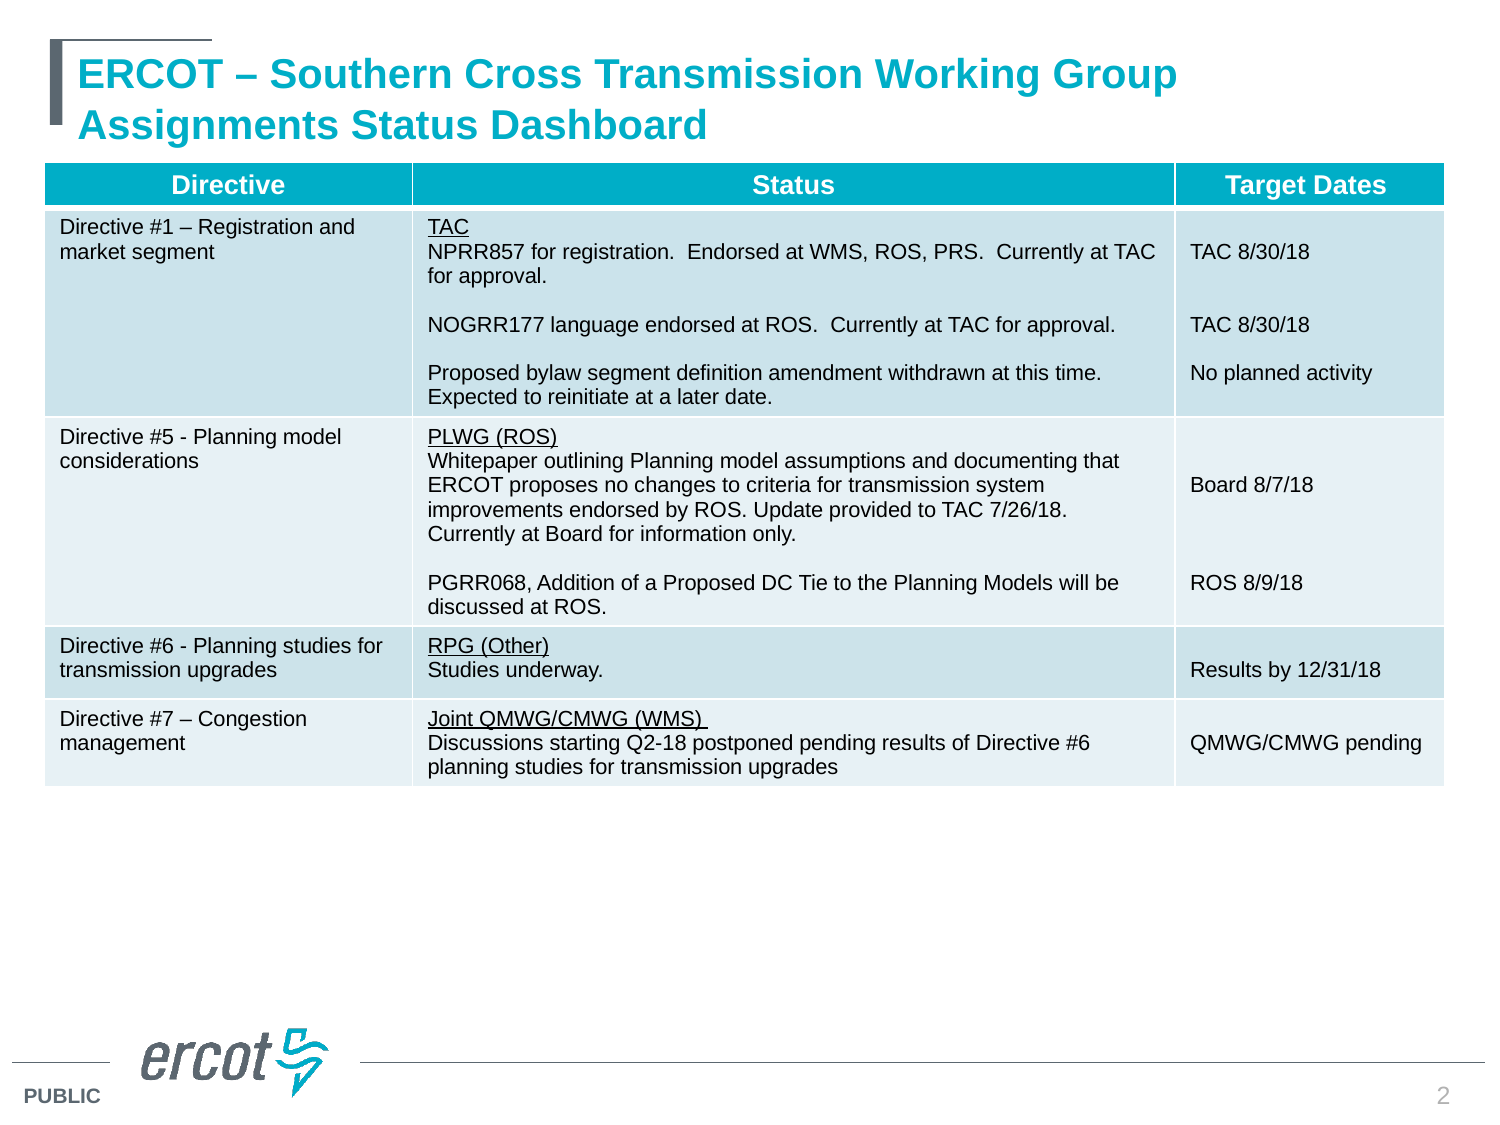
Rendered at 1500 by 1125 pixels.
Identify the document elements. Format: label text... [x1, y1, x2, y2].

table_cell Results by 12/31/18 [1176, 627, 1444, 698]
table_cell Directive #6 - Planning studies for transmission upgrades [45, 627, 412, 698]
table_cell QMWG/CMWG pending [1176, 700, 1444, 786]
table_cell RPG (Other) Studies underway. [413, 627, 1174, 698]
table_header Directive [45, 163, 412, 205]
table_cell PLWG (ROS) Whitepaper outlining Planning model assumptions and documenting that ERCOT proposes no changes to criteria for transmission system improvements endorsed by ROS. Update provided to TAC 7/26/18. Currently at Board for information only. PGRR068, Addition of a Proposed DC Tie to the Planning Models will be discussed at ROS. [413, 418, 1174, 625]
title ERCOT – Southern Cross Transmission Working Group Assignments Status Dashboard [62, 39, 1450, 125]
table_cell Board 8/7/18 ROS 8/9/18 [1176, 418, 1444, 625]
table_cell Directive #5 - Planning model considerations [45, 418, 412, 625]
table_cell Directive #7 – Congestion management [45, 700, 412, 786]
table_cell Directive #1 – Registration and market segment [45, 211, 412, 416]
table_header Status [413, 163, 1174, 205]
table_header Target Dates [1176, 163, 1444, 205]
picture [137, 1024, 332, 1100]
table_cell TAC 8/30/18 TAC 8/30/18 No planned activity [1176, 211, 1444, 416]
table_cell Joint QMWG/CMWG (WMS) Discussions starting Q2-18 postponed pending results of Directive #6 planning studies for transmission upgrades [413, 700, 1174, 786]
slide_number 2 [1400, 1076, 1488, 1113]
table_cell TAC NPRR857 for registration. Endorsed at WMS, ROS, PRS. Currently at TAC for approval. NOGRR177 language endorsed at ROS. Currently at TAC for approval. Proposed bylaw segment definition amendment withdrawn at this time. Expected to reinitiate at a later date. [413, 211, 1174, 416]
